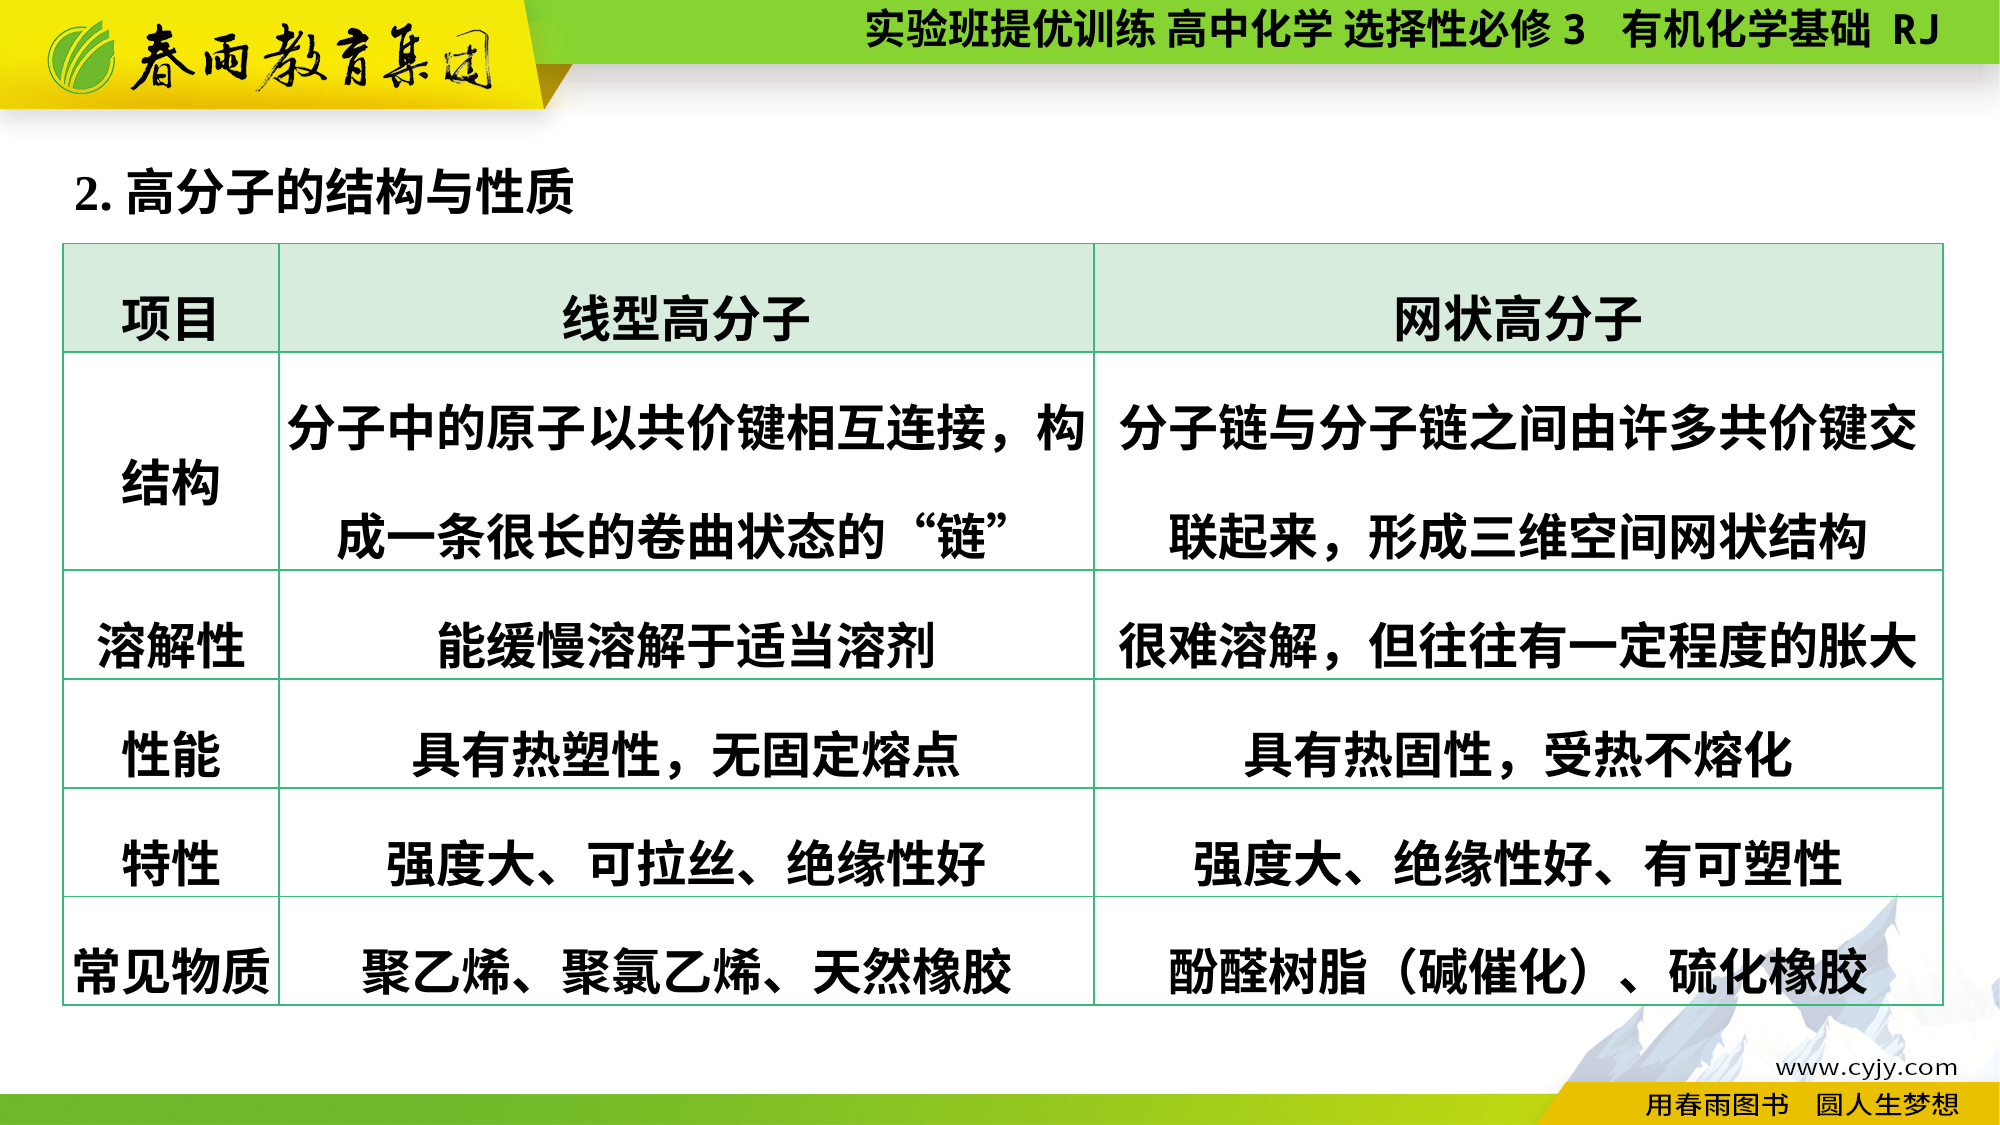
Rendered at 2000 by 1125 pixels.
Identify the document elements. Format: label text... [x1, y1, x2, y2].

table_cell 具有热塑性，无固定熔点 [280, 680, 1093, 787]
table_cell 分子中的原子以共价键相互连接，构成一条很长的卷曲状态的“链” [280, 353, 1093, 569]
table_cell 特性 [64, 789, 278, 896]
table_cell 强度大、可拉丝、绝缘性好 [280, 789, 1093, 896]
picture [0, 0, 2000, 1125]
table_cell 常见物质 [64, 897, 278, 1004]
table_cell 很难溶解，但往往有一定程度的胀大 [1095, 571, 1942, 678]
table_cell 能缓慢溶解于适当溶剂 [280, 571, 1093, 678]
table_cell 酚醛树脂（碱催化）、硫化橡胶 [1095, 897, 1942, 1004]
table_cell 结构 [64, 353, 278, 569]
table_cell 具有热固性，受热不熔化 [1095, 680, 1942, 787]
table_header 网状高分子 [1095, 244, 1942, 351]
table_cell 分子链与分子链之间由许多共价键交联起来，形成三维空间网状结构 [1095, 353, 1942, 569]
table_cell 强度大、绝缘性好、有可塑性 [1095, 789, 1942, 896]
table_cell 性能 [64, 680, 278, 787]
table_header 线型高分子 [280, 244, 1093, 351]
list 2.高分子的结构与性质 [59, 122, 1944, 217]
table_cell 溶解性 [64, 571, 278, 678]
table_header 项目 [64, 244, 278, 351]
table_cell 聚乙烯、聚氯乙烯、天然橡胶 [280, 897, 1093, 1004]
